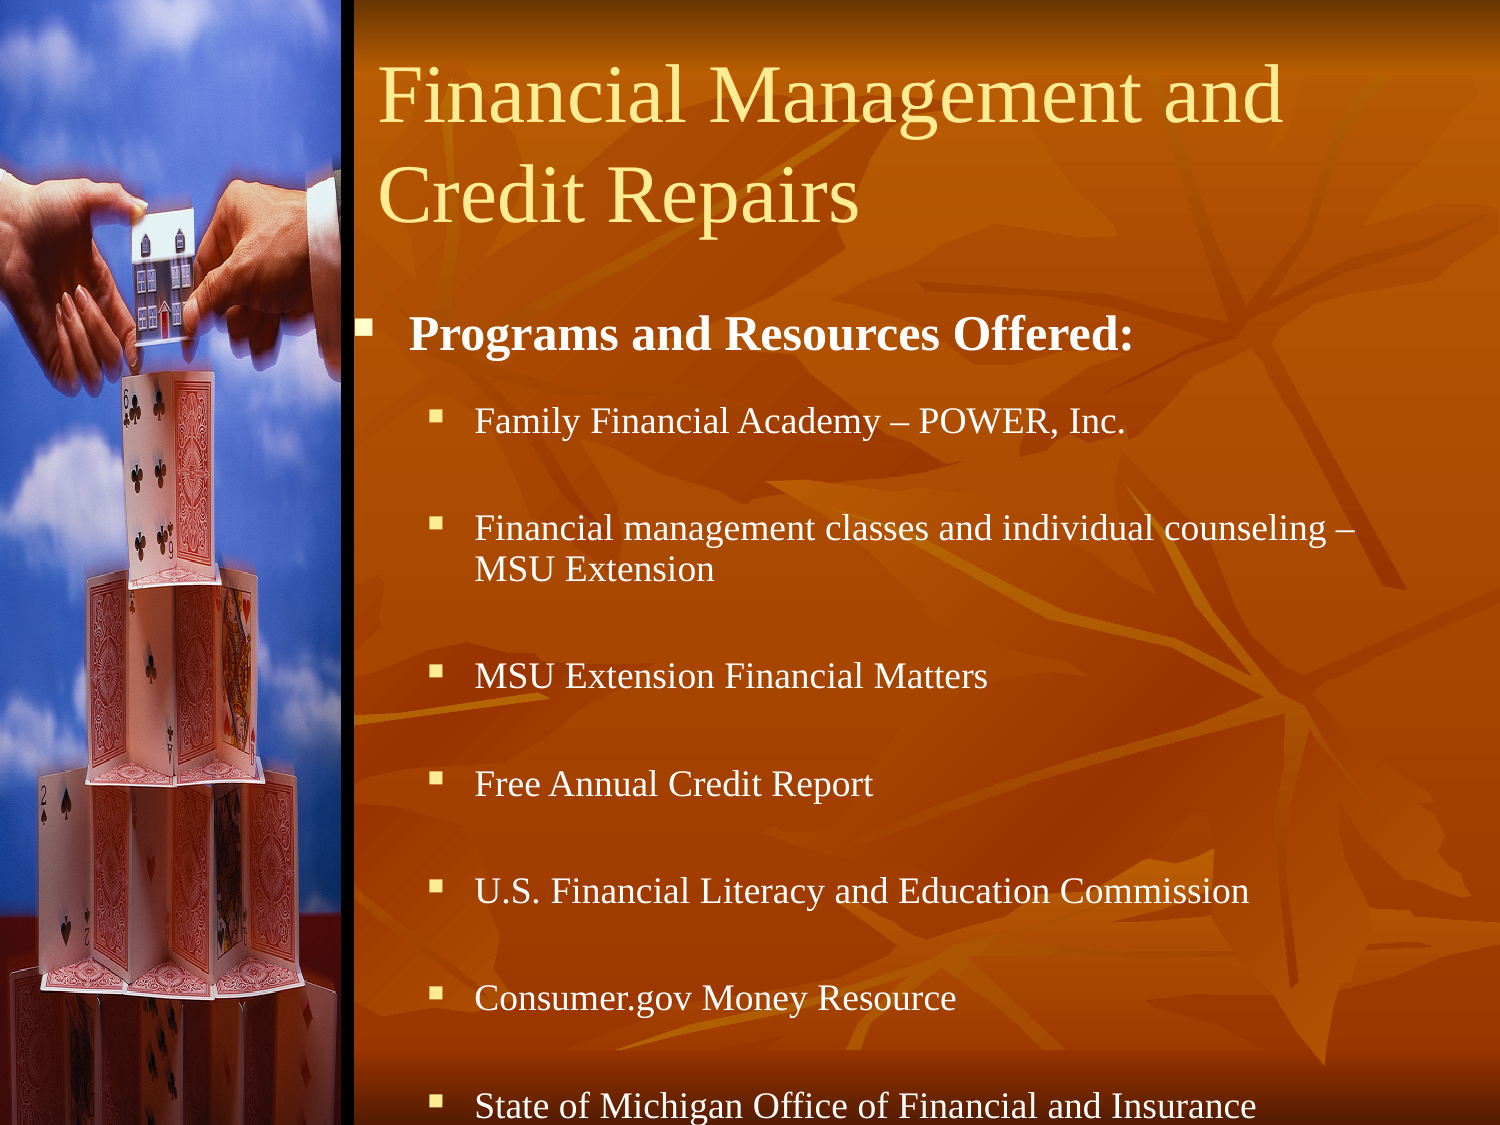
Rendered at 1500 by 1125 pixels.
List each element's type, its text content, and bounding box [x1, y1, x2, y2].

title Financial Management and Credit Repairs [362, 45, 1426, 234]
picture [0, 0, 342, 1125]
list Programs and Resources Offered: Family Financial Academy – POWER, Inc. Financial management classes and individual counseling – MSU Extension MSU Extension Financial Matters Free Annual Credit Report U.S. Financial Literacy and Education Commission Consumer.gov Money Resource State of Michigan Office of Financial and Insurance Regulation: Consumer Services [354, 299, 1451, 1043]
